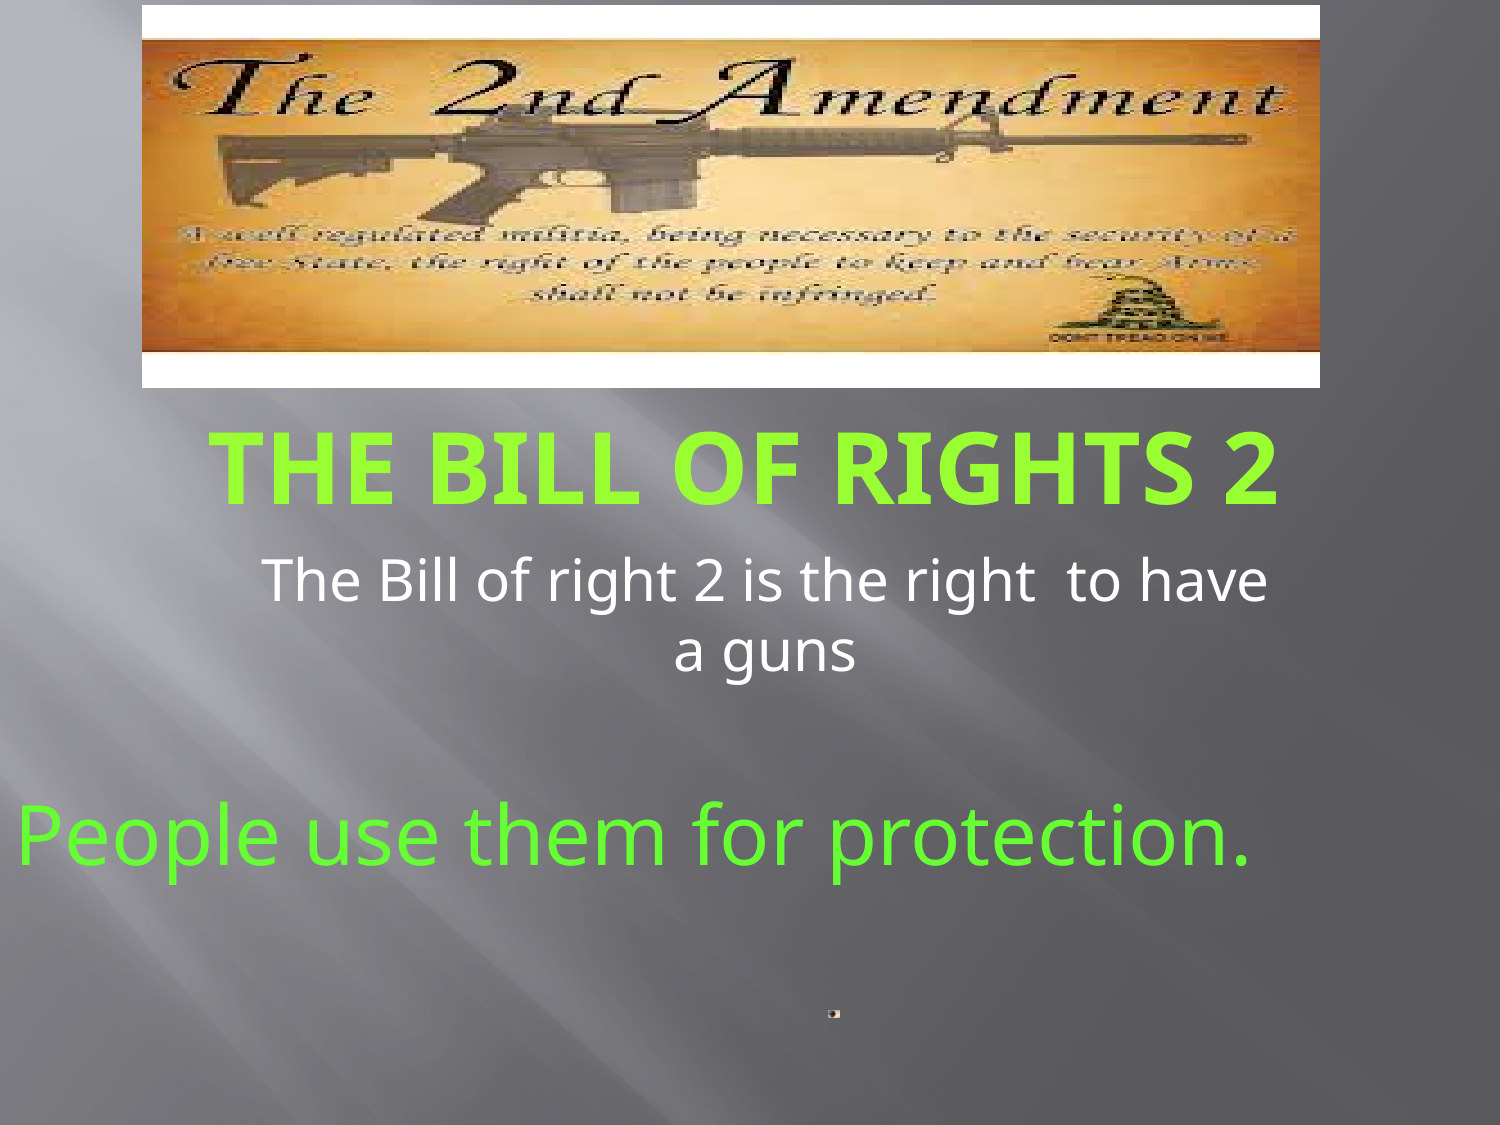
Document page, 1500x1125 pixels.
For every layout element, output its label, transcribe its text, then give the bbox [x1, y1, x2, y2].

text_box People use them for protection. [0, 774, 1320, 890]
picture [142, 5, 1320, 388]
subtitle The Bill of right 2 is the right to have a guns [240, 535, 1291, 774]
picture [828, 1010, 841, 1019]
title The bill of rights 2 [69, 224, 1420, 525]
